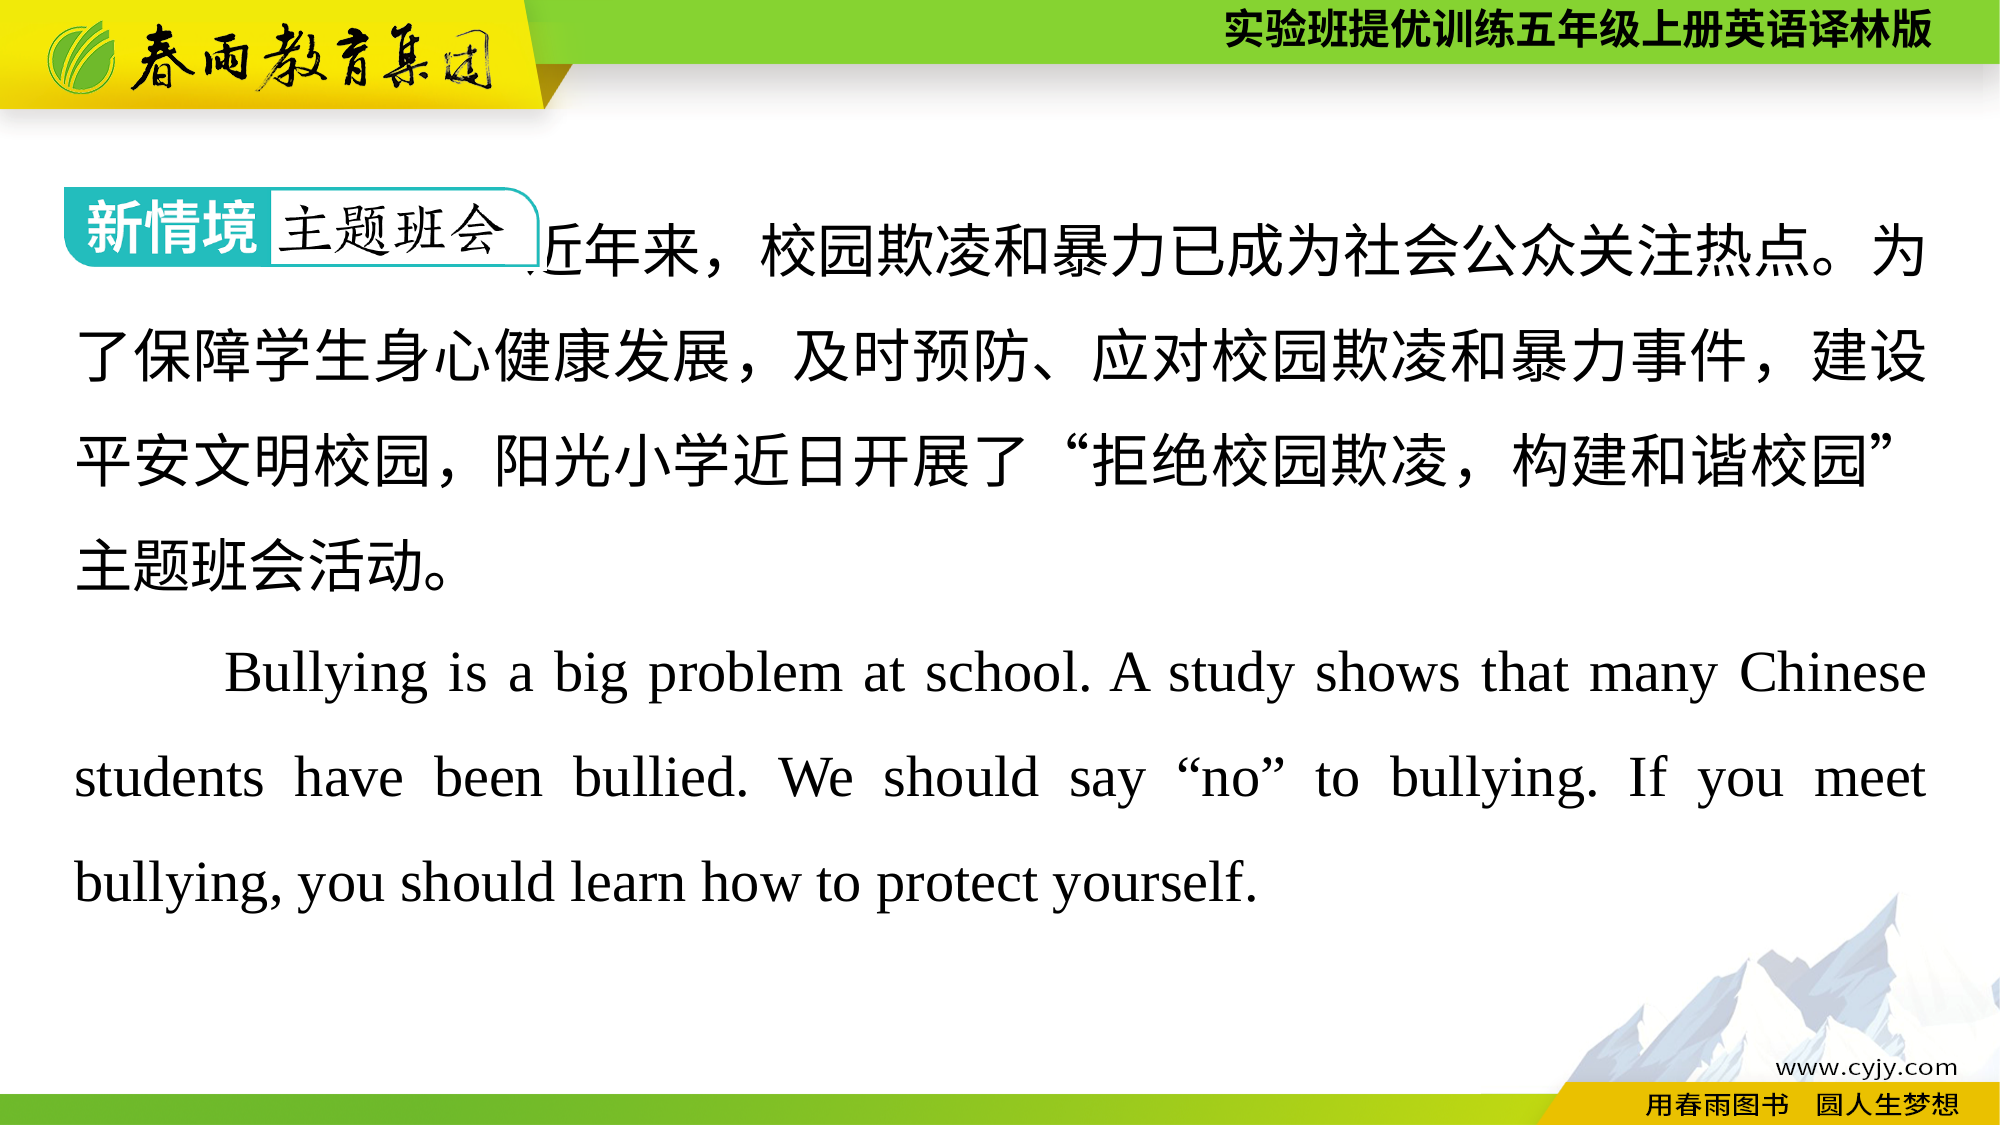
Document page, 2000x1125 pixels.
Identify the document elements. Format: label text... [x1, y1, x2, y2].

list 近年来，校园欺凌和暴力已成为社会公众关注热点。为了保障学生身心健康发展，及时预防、应对校园欺凌和暴力事件，建设平安文明校园，阳光小学近日开展了“拒绝校园欺凌，构建和谐校园”主题班会活动。 Bullying is a big problem at school. A study shows that many Chinese students have been bullied. We should say “no” to bullying. If you meet bullying, you should learn how to protect yourself. [59, 171, 1944, 929]
picture [0, 0, 2000, 1125]
